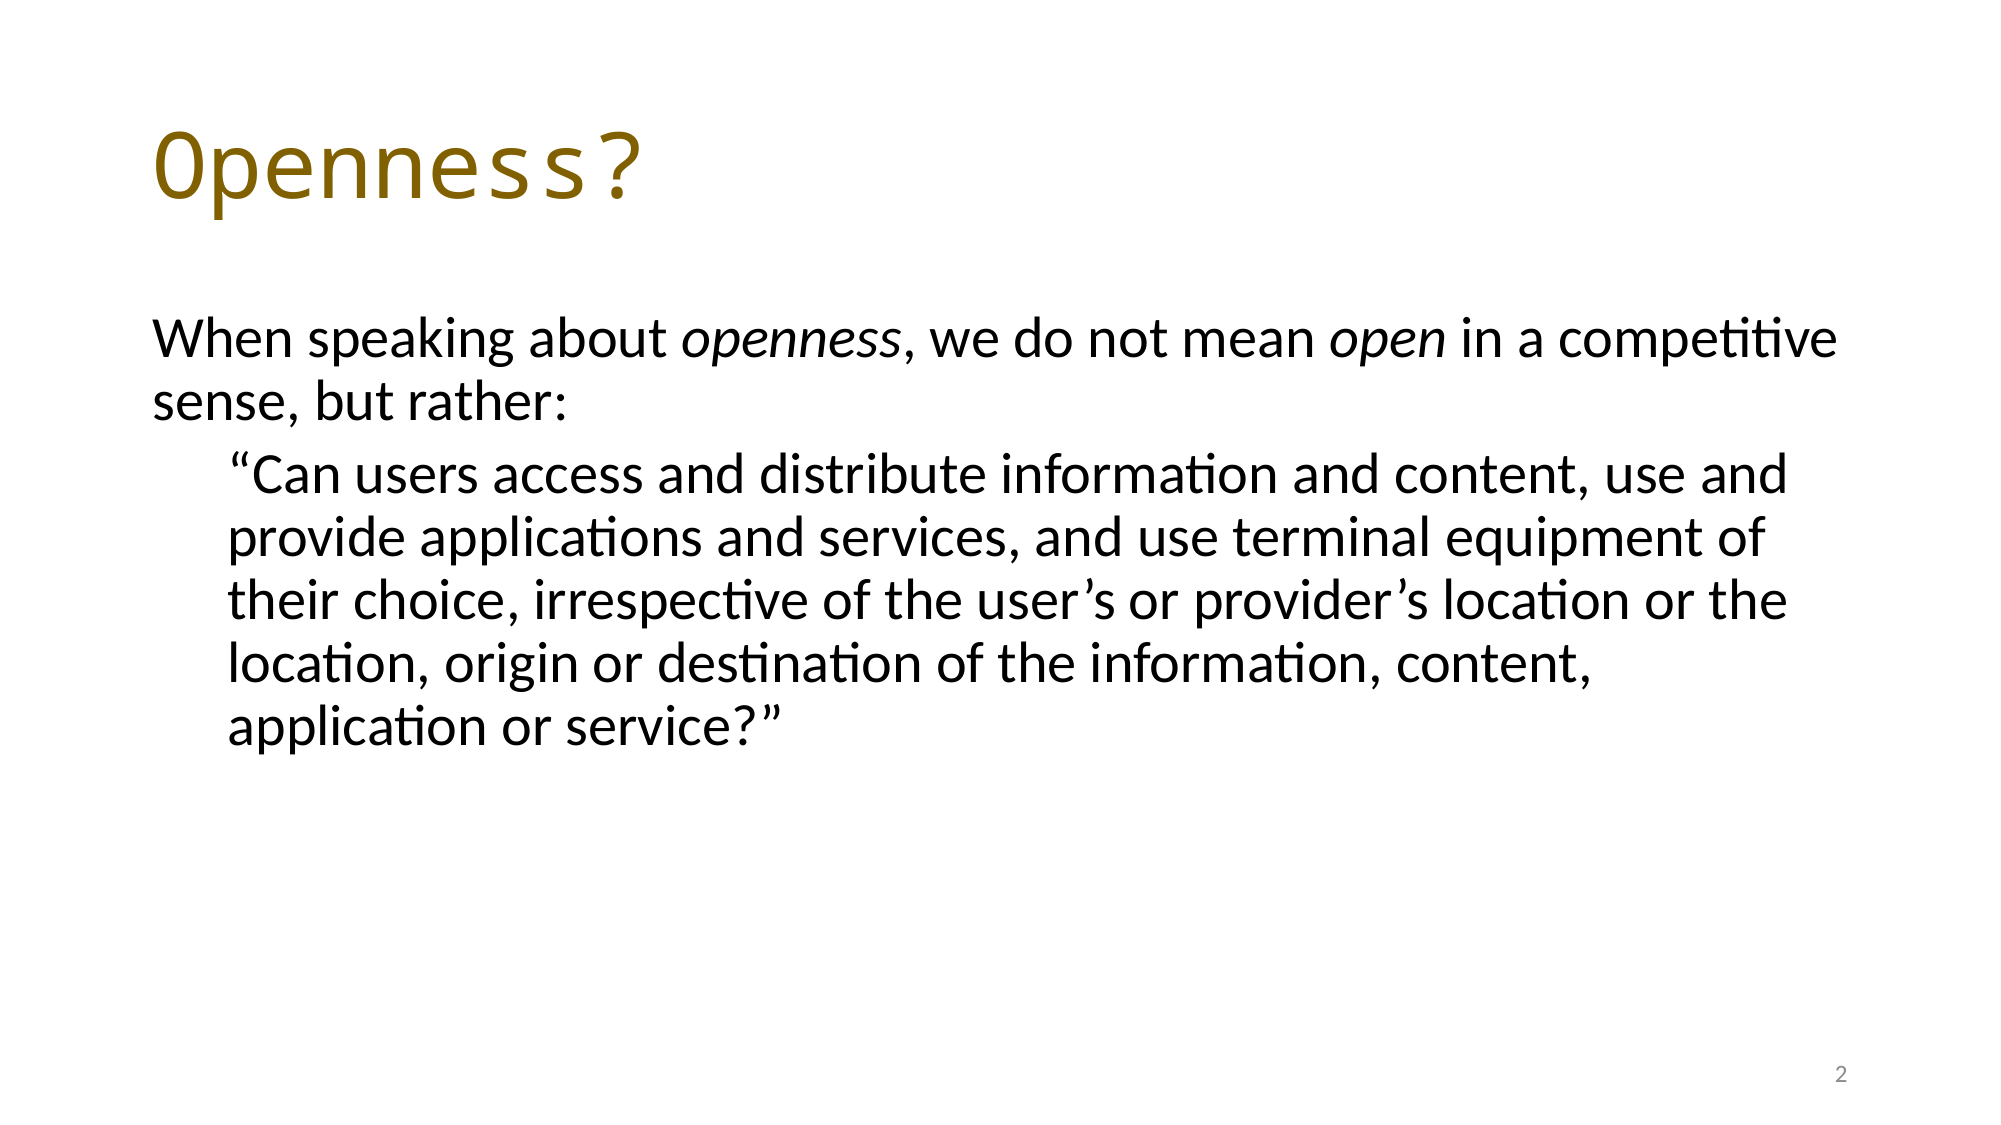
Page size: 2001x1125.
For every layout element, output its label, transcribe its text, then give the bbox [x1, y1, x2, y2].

slide_number 2 [1412, 1042, 1863, 1103]
title Openness? [137, 59, 1863, 278]
list When speaking about openness, we do not mean open in a competitive sense, but rather: “Can users access and distribute information and content, use and provide applications and services, and use terminal equipment of their choice, irrespective of the user’s or provider’s location or the location, origin or destination of the information, content, application or service?” [137, 299, 1863, 1014]
